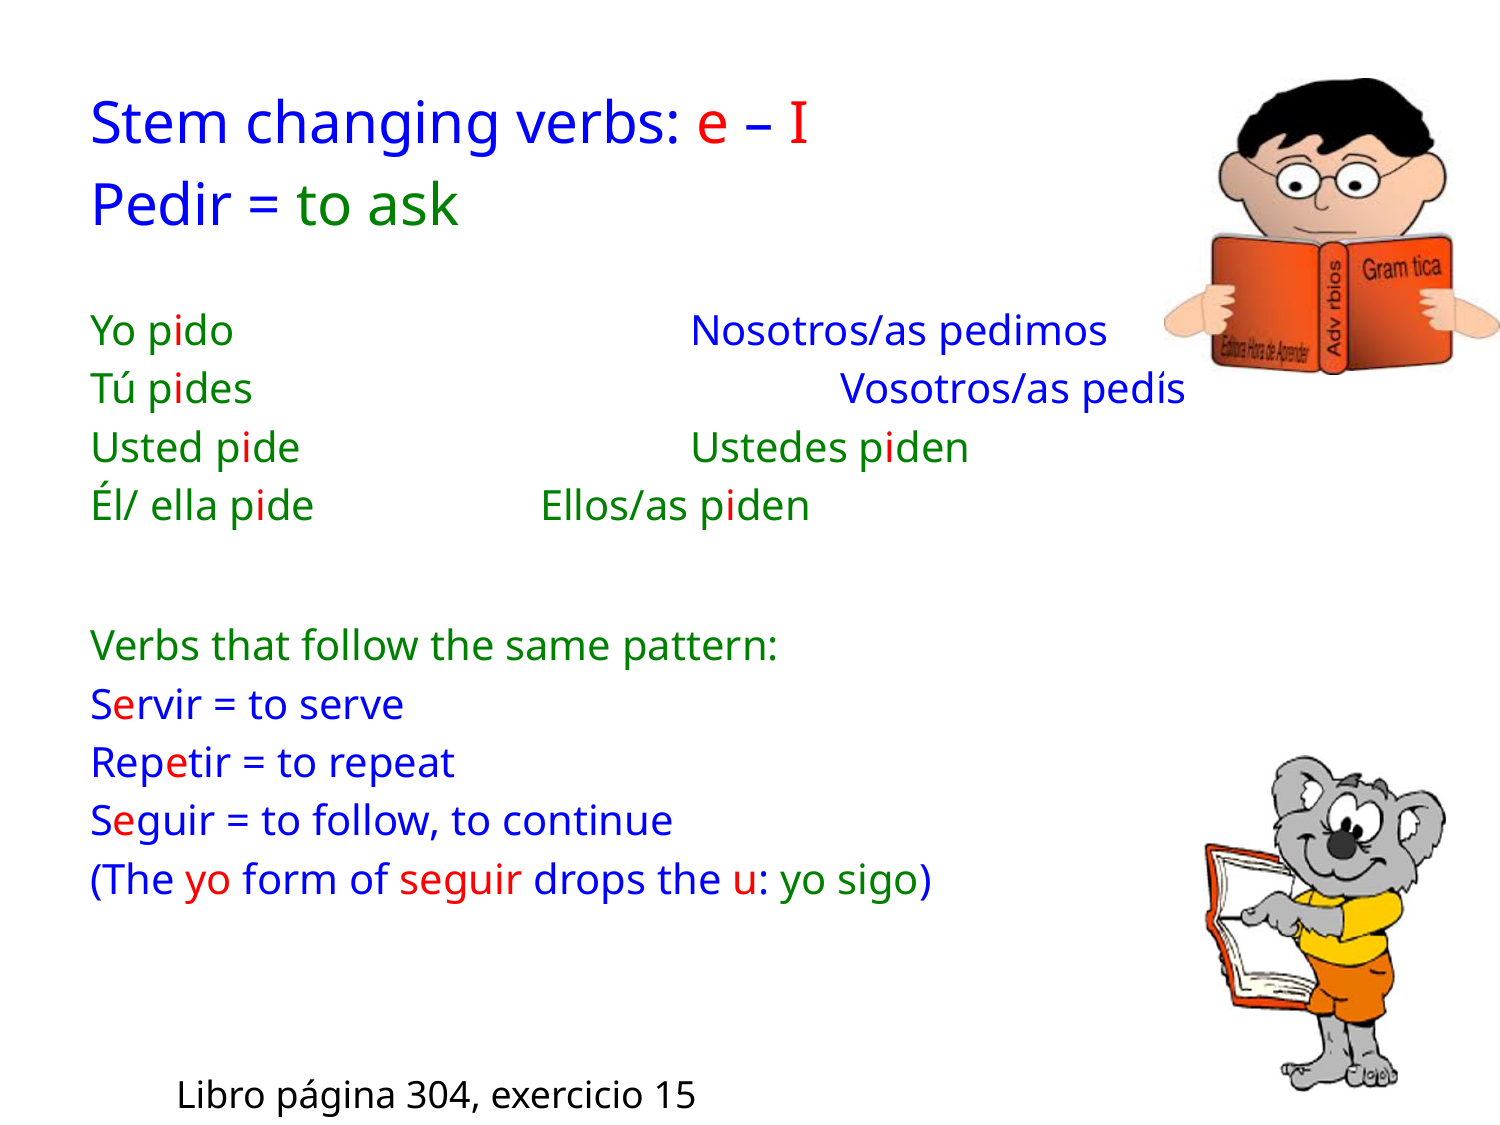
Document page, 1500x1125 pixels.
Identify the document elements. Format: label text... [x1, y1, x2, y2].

list Stem changing verbs: e – I Pedir = to ask Yo pido Nosotros/as pedimos Tú pides Vosotros/as pedís Usted pide Ustedes piden Él/ ella pide Ellos/as piden Verbs that follow the same pattern: Servir = to serve Repetir = to repeat Seguir = to follow, to continue (The yo form of seguir drops the u: yo sigo) [75, 78, 1425, 1005]
text_box Libro página 304, exercicio 15 [161, 1063, 713, 1124]
picture [1202, 754, 1446, 1092]
picture [1163, 77, 1500, 375]
